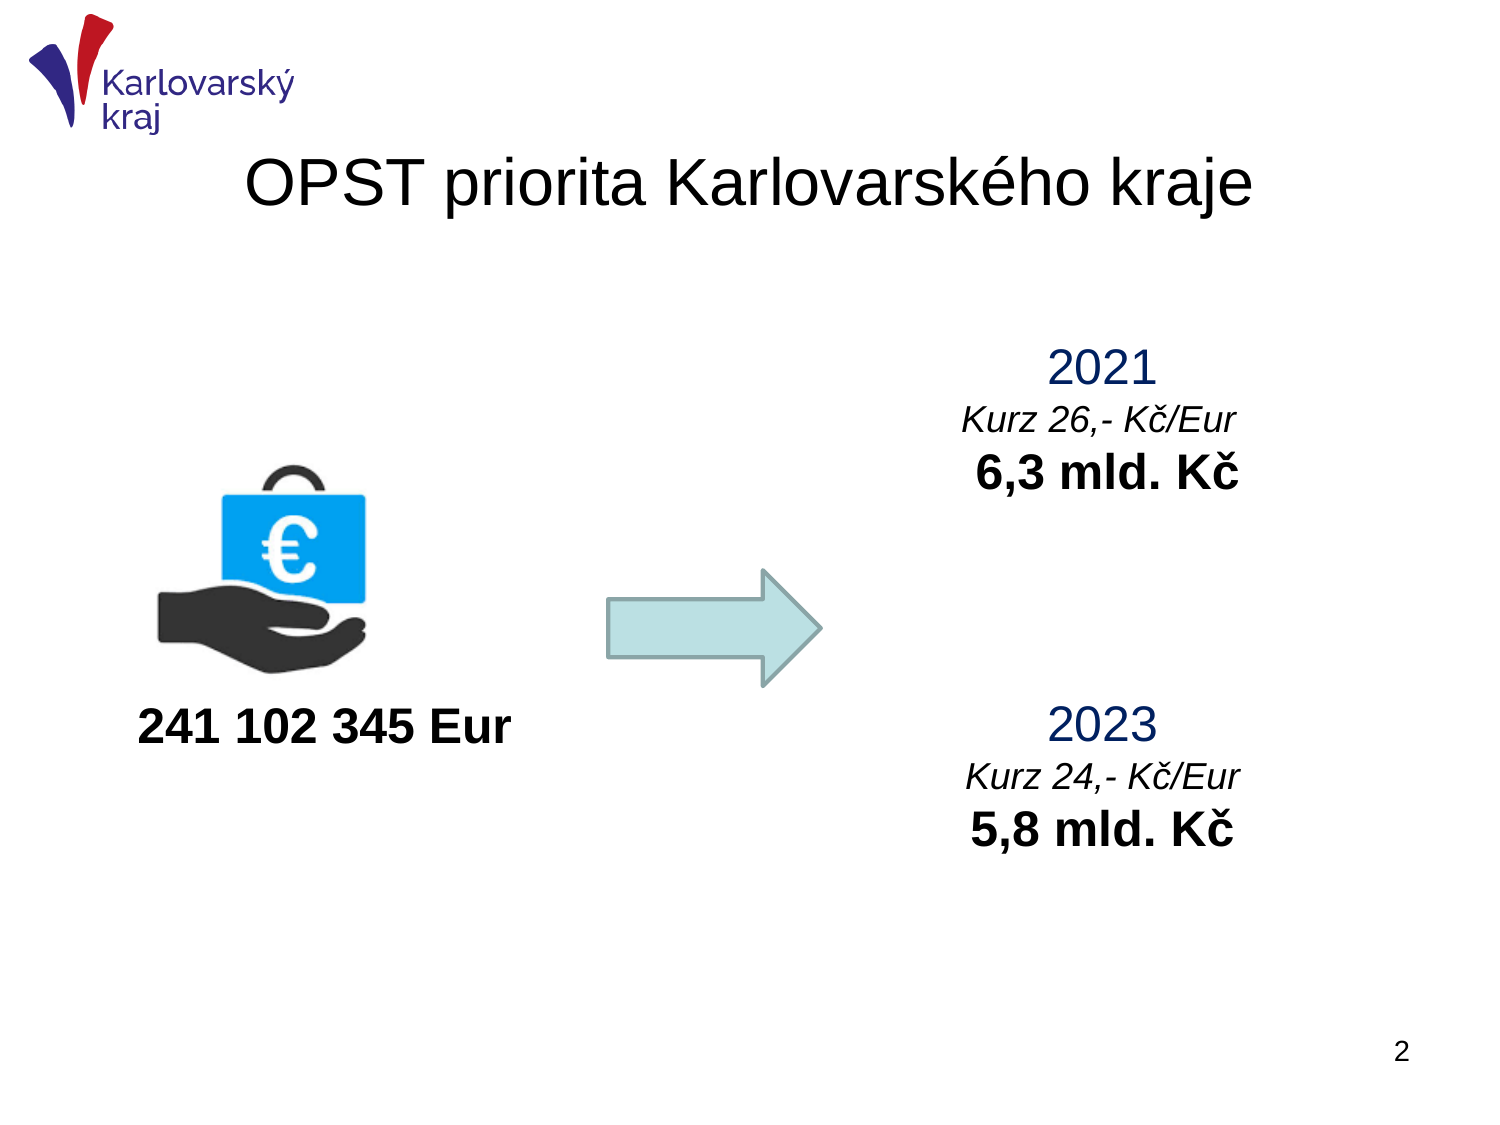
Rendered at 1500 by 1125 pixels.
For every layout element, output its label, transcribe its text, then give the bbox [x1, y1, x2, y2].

text_box 2021 Kurz 26,- Kč/Eur 6,3 mld. Kč [925, 327, 1280, 508]
slide_number 2 [1074, 1024, 1426, 1103]
text_box 2023 Kurz 24,- Kč/Eur 5,8 mld. Kč [895, 684, 1310, 864]
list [111, 455, 407, 685]
text_box 241 102 345 Eur [122, 686, 534, 761]
text_box [606, 568, 823, 689]
picture [29, 14, 295, 135]
title OPST priorita Karlovarského kraje [75, 45, 1425, 233]
